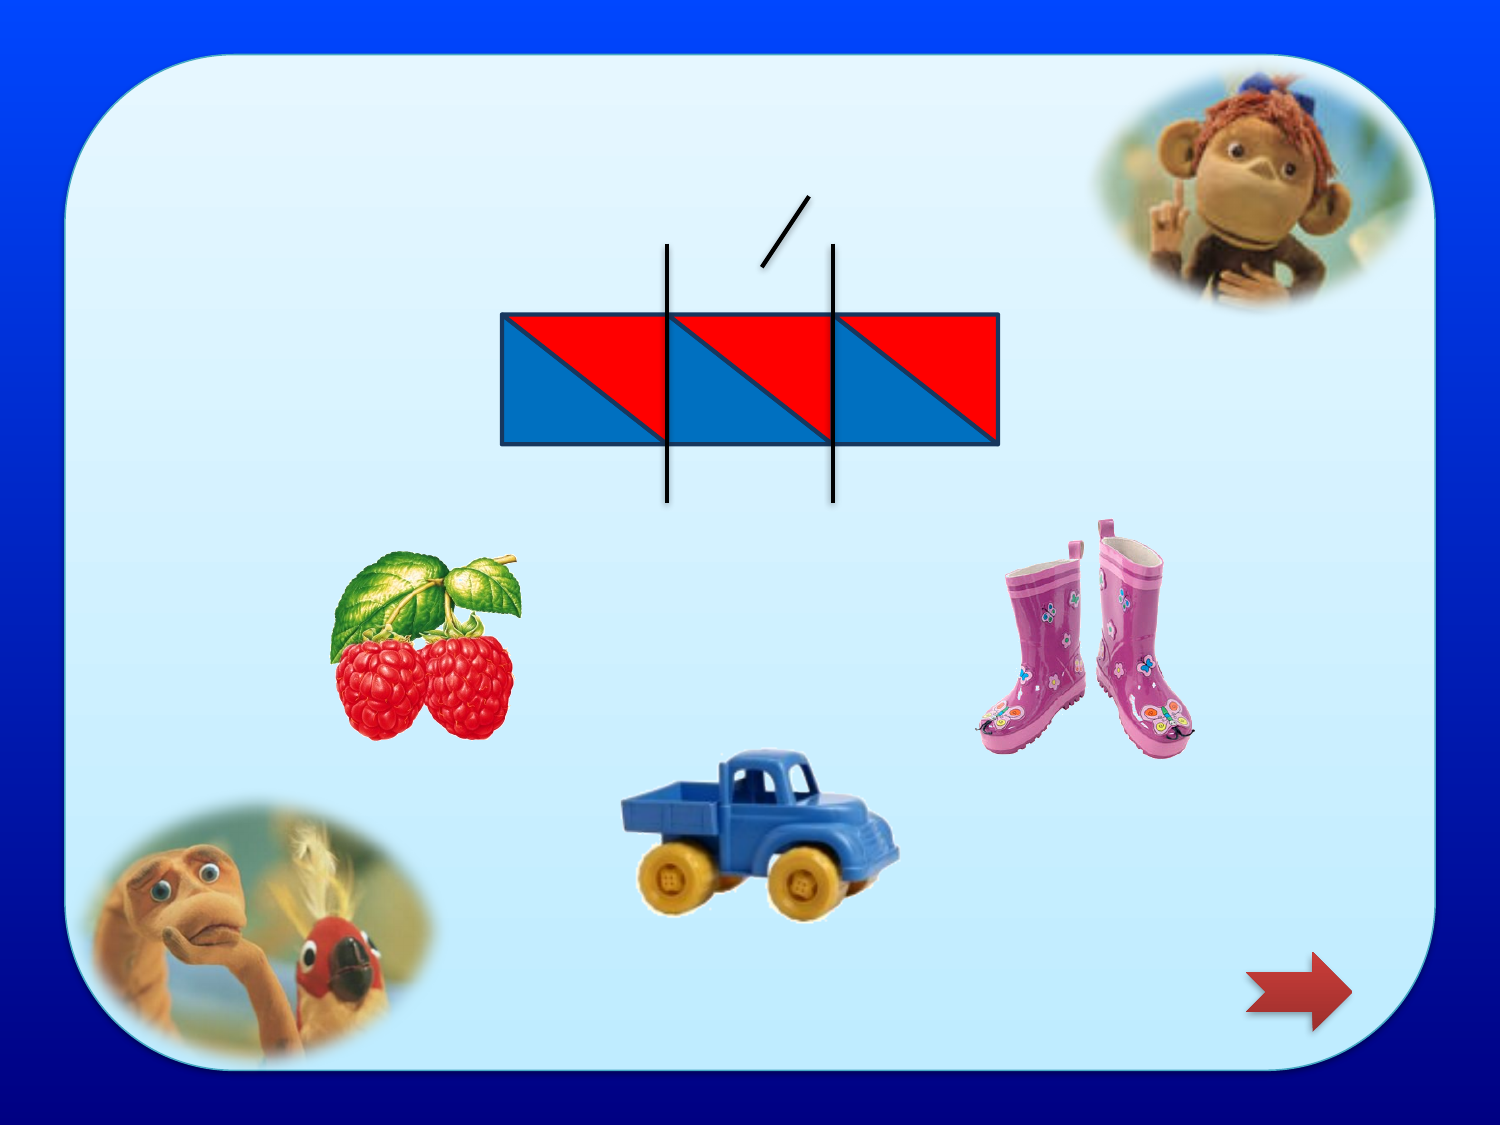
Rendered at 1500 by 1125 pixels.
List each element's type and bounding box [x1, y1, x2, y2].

text_box [761, 195, 810, 268]
text_box [671, 314, 827, 445]
picture [1112, 84, 1403, 291]
text_box [1246, 952, 1353, 1032]
picture [277, 538, 575, 763]
picture [596, 715, 920, 953]
text_box [837, 314, 999, 445]
text_box [501, 314, 661, 445]
picture [96, 816, 421, 1048]
picture [962, 514, 1211, 764]
